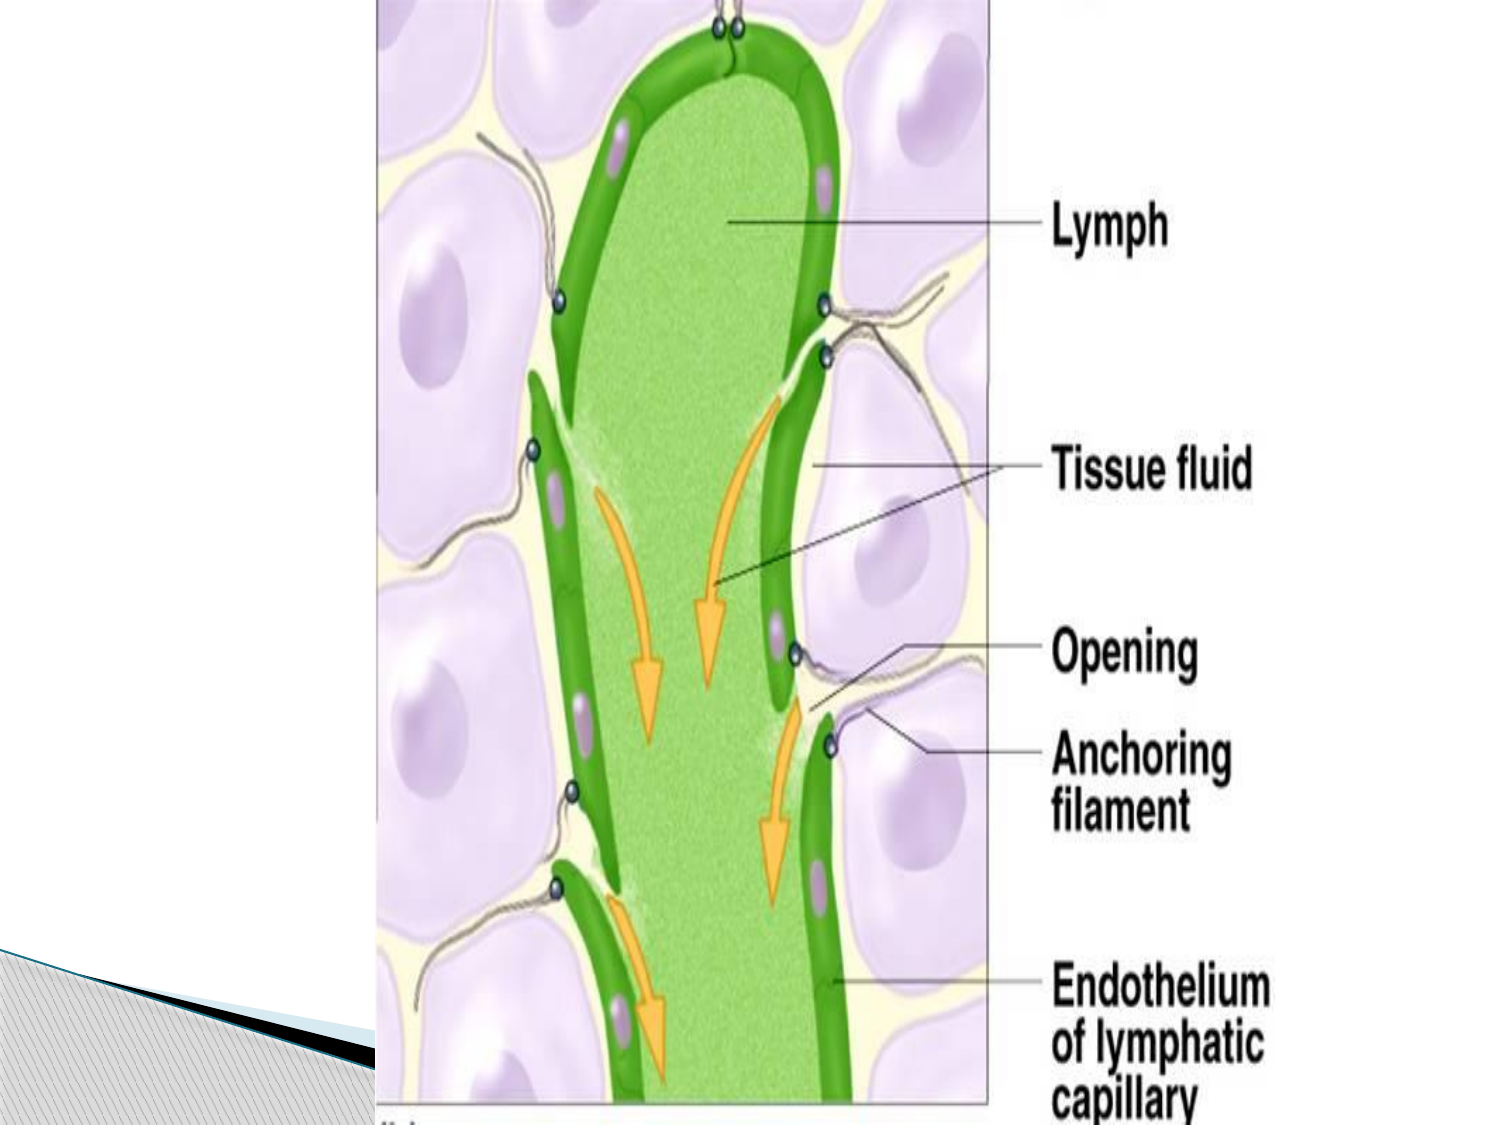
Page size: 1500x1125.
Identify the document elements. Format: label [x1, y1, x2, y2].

list [374, 0, 1276, 1125]
